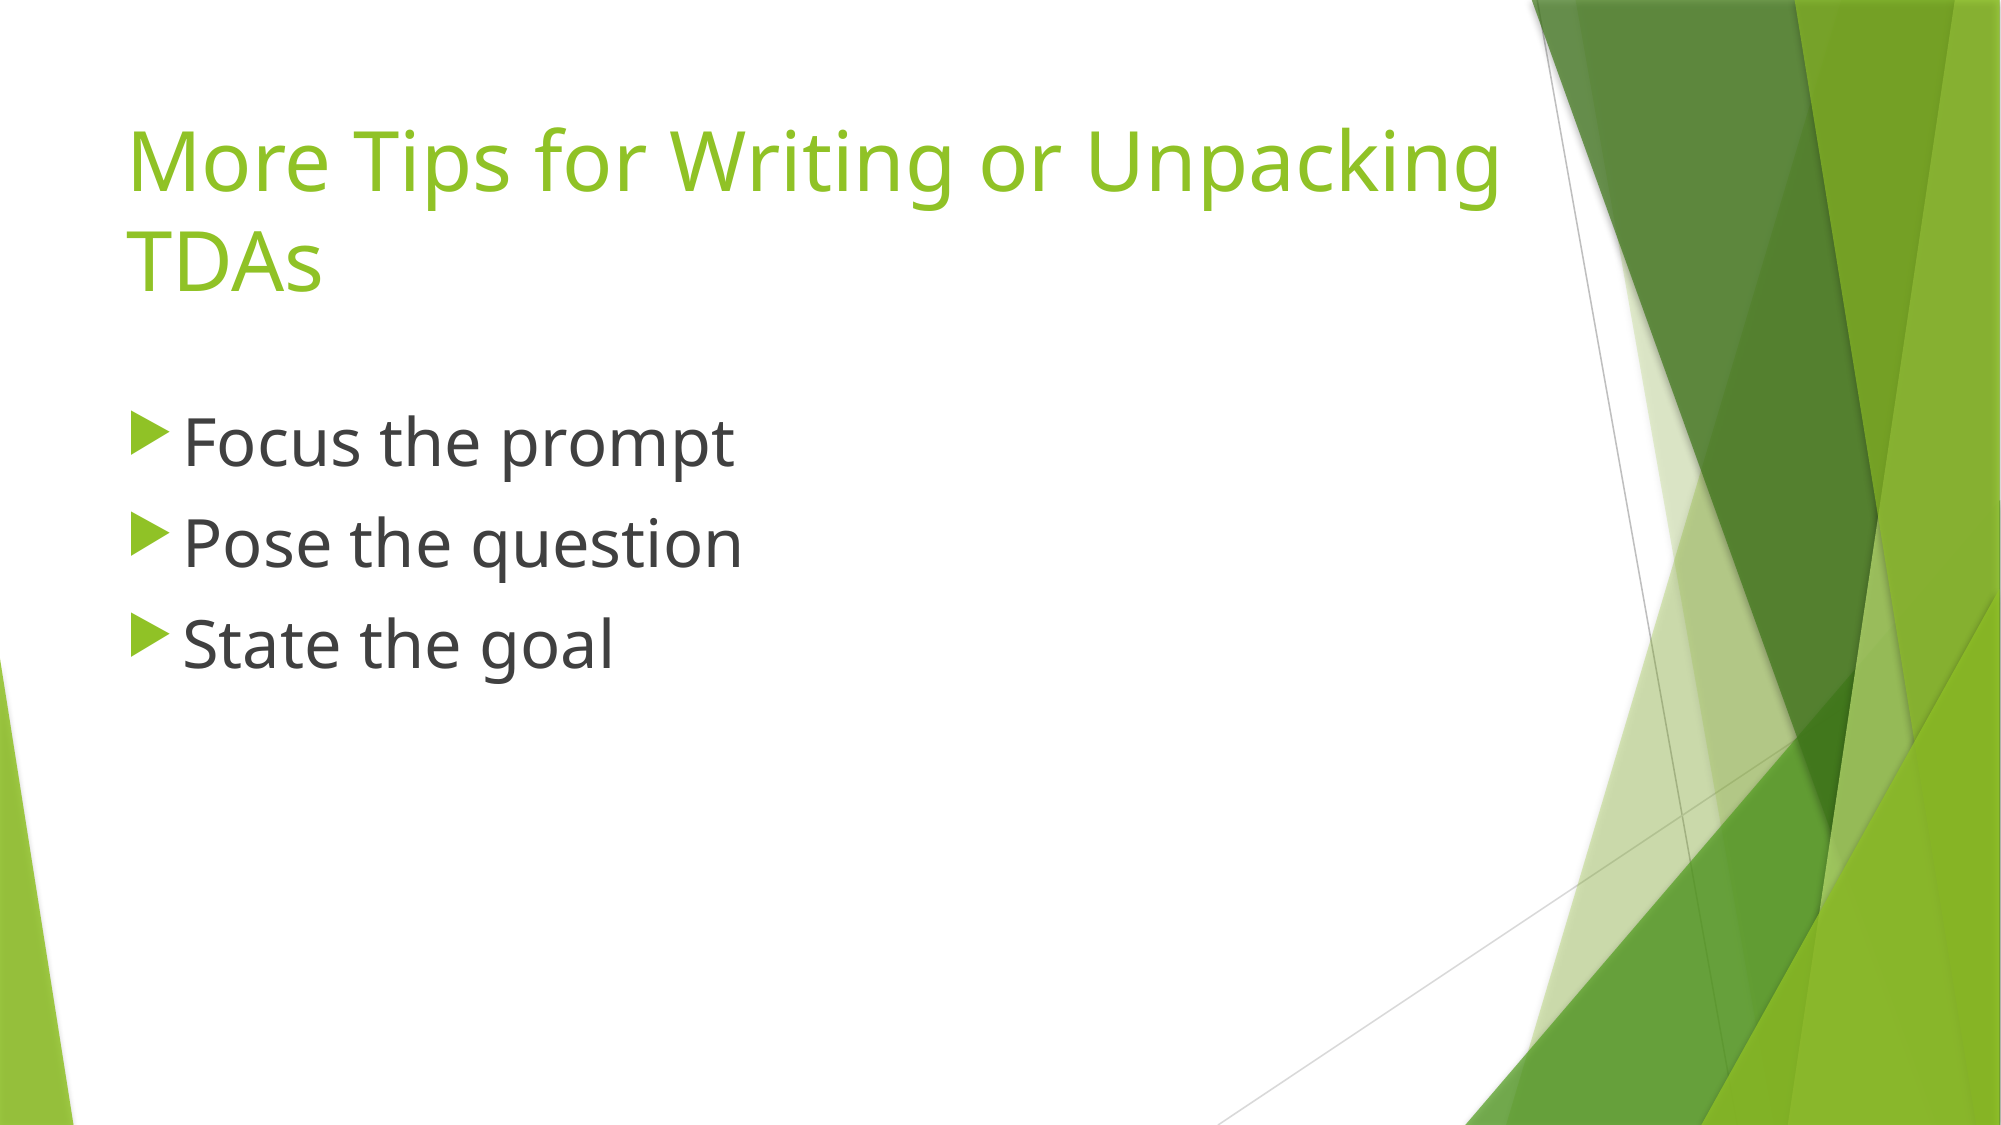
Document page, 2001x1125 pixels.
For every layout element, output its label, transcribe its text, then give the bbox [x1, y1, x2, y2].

list Focus the prompt Pose the question State the goal [111, 392, 1657, 1046]
title More Tips for Writing or Unpacking TDAs [111, 99, 1522, 317]
